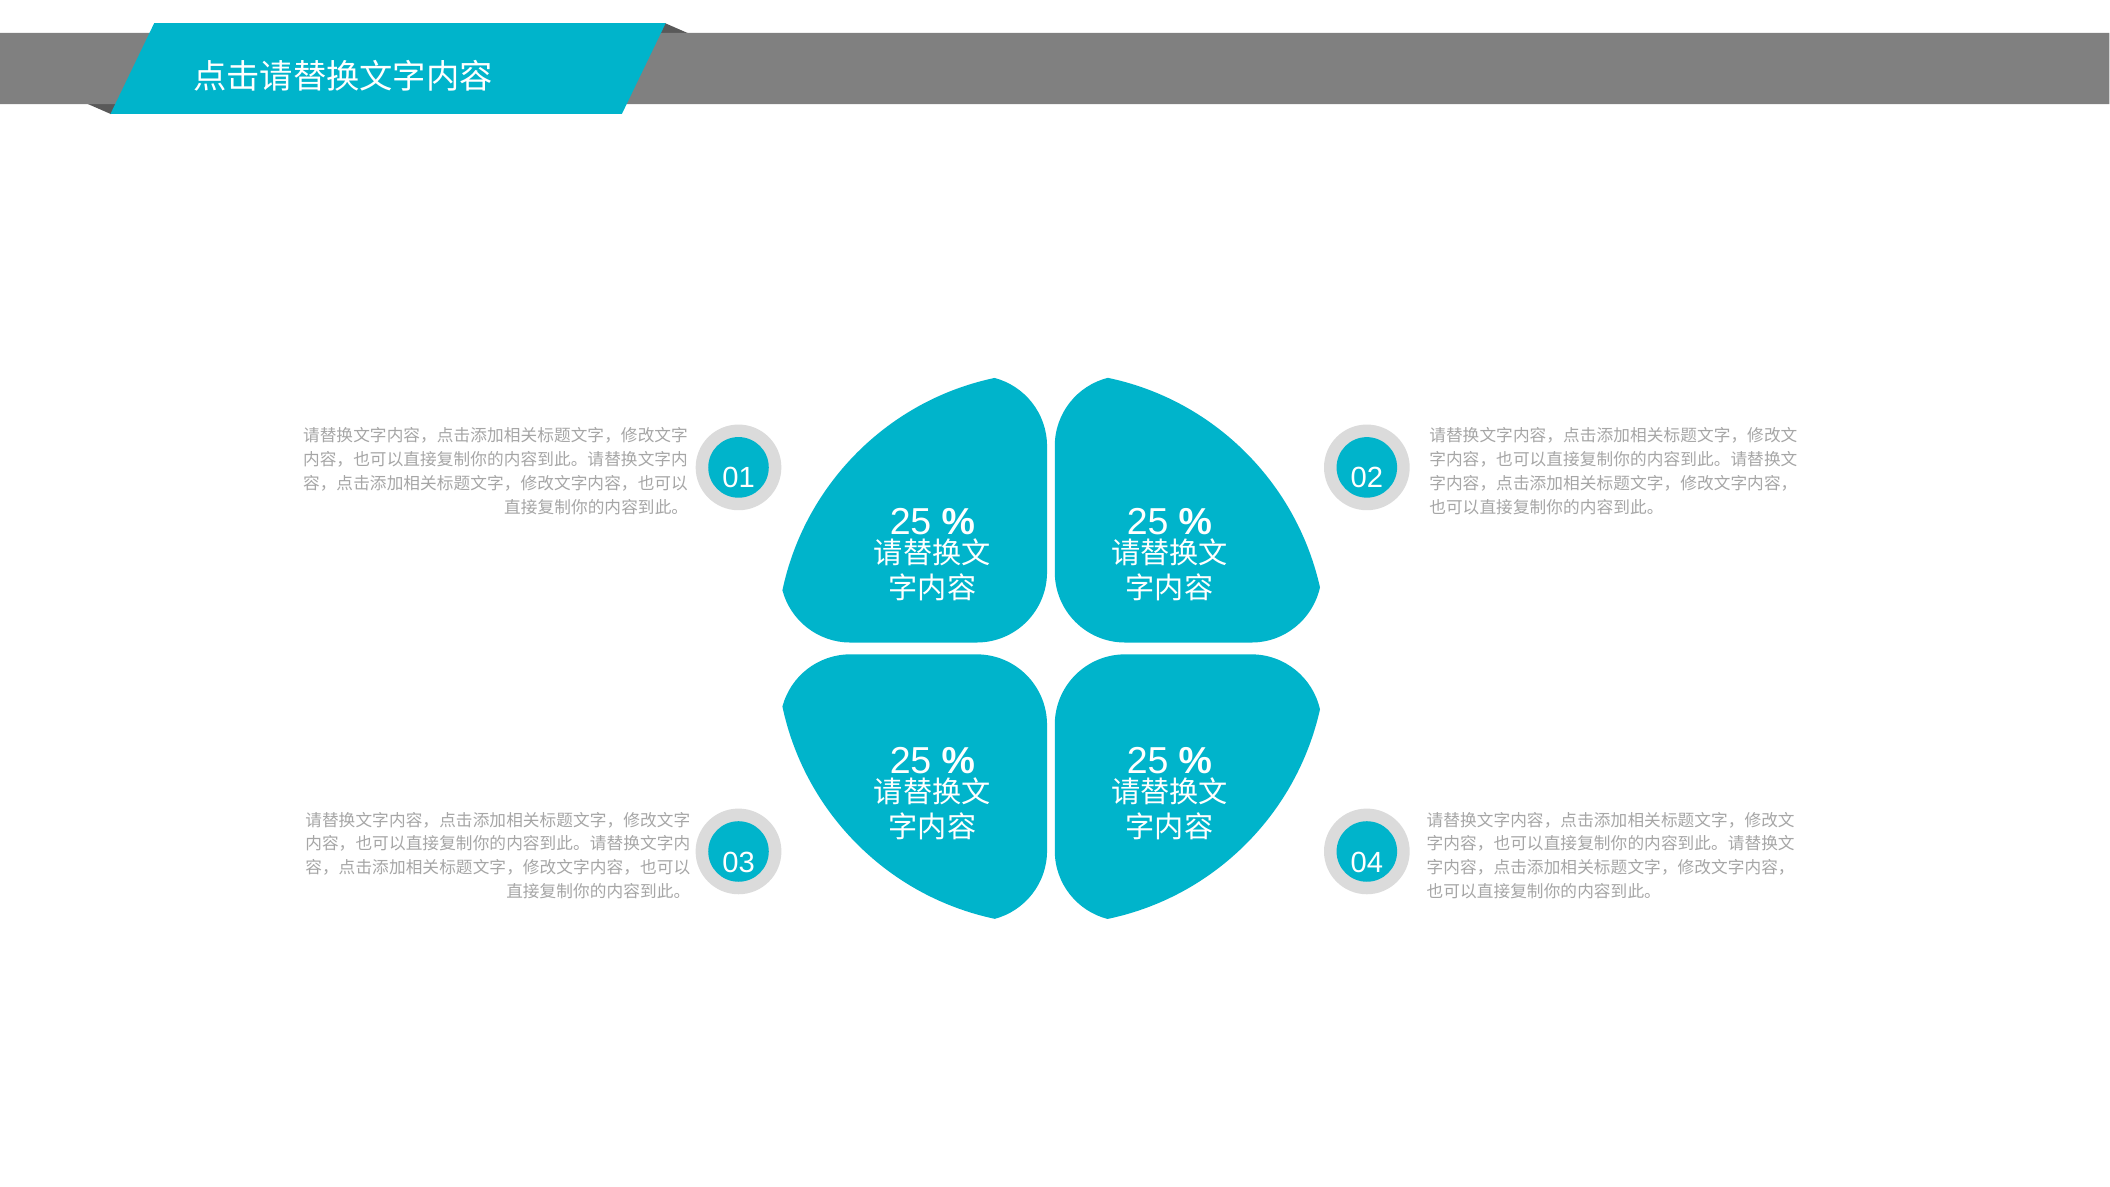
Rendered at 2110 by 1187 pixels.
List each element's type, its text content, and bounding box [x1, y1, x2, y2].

text_box 01 [718, 441, 759, 494]
text_box 请替换文字内容，点击添加相关标题文字，修改文字内容，也可以直接复制你的内容到此。请替换文字内容，点击添加相关标题文字，修改文字内容，也可以直接复制你的内容到此。 [1426, 805, 1812, 902]
text_box 25 % [1089, 724, 1250, 782]
text_box [695, 808, 782, 895]
text_box [723, 437, 754, 441]
text_box [782, 377, 1048, 643]
text_box [1352, 821, 1382, 825]
text_box [1352, 878, 1382, 882]
text_box [723, 878, 754, 882]
text_box [1352, 437, 1382, 441]
text_box 25 % [1089, 485, 1250, 543]
text_box [1324, 808, 1410, 895]
text_box 25 % [851, 724, 1013, 782]
text_box 请替换文字内容，点击添加相关标题文字，修改文字内容，也可以直接复制你的内容到此。请替换文字内容，点击添加相关标题文字，修改文字内容，也可以直接复制你的内容到此。 [294, 421, 689, 518]
text_box [1385, 827, 1398, 876]
text_box [1352, 494, 1382, 498]
text_box 04 [1348, 825, 1385, 878]
text_box 请替换文字内容 [1110, 543, 1229, 605]
text_box [1054, 377, 1321, 643]
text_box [0, 23, 2110, 115]
text_box [759, 445, 769, 490]
text_box [695, 424, 782, 511]
text_box [708, 445, 718, 490]
text_box 请替换文字内容，点击添加相关标题文字，修改文字内容，也可以直接复制你的内容到此。请替换文字内容，点击添加相关标题文字，修改文字内容，也可以直接复制你的内容到此。 [1429, 421, 1814, 518]
text_box [723, 494, 754, 498]
text_box 25 % [852, 485, 1013, 543]
text_box 03 [718, 825, 759, 878]
text_box 请替换文字内容 [1110, 782, 1229, 844]
text_box [782, 654, 1048, 919]
text_box [708, 829, 718, 874]
text_box [1336, 827, 1348, 876]
text_box 请替换文字内容 [873, 782, 992, 844]
text_box 02 [1333, 441, 1401, 494]
text_box 请替换文字内容 [873, 543, 992, 605]
text_box [723, 821, 754, 825]
text_box 请替换文字内容，点击添加相关标题文字，修改文字内容，也可以直接复制你的内容到此。请替换文字内容，点击添加相关标题文字，修改文字内容，也可以直接复制你的内容到此。 [296, 805, 691, 902]
text_box [1324, 424, 1410, 511]
text_box [1054, 654, 1321, 919]
text_box [759, 829, 769, 874]
